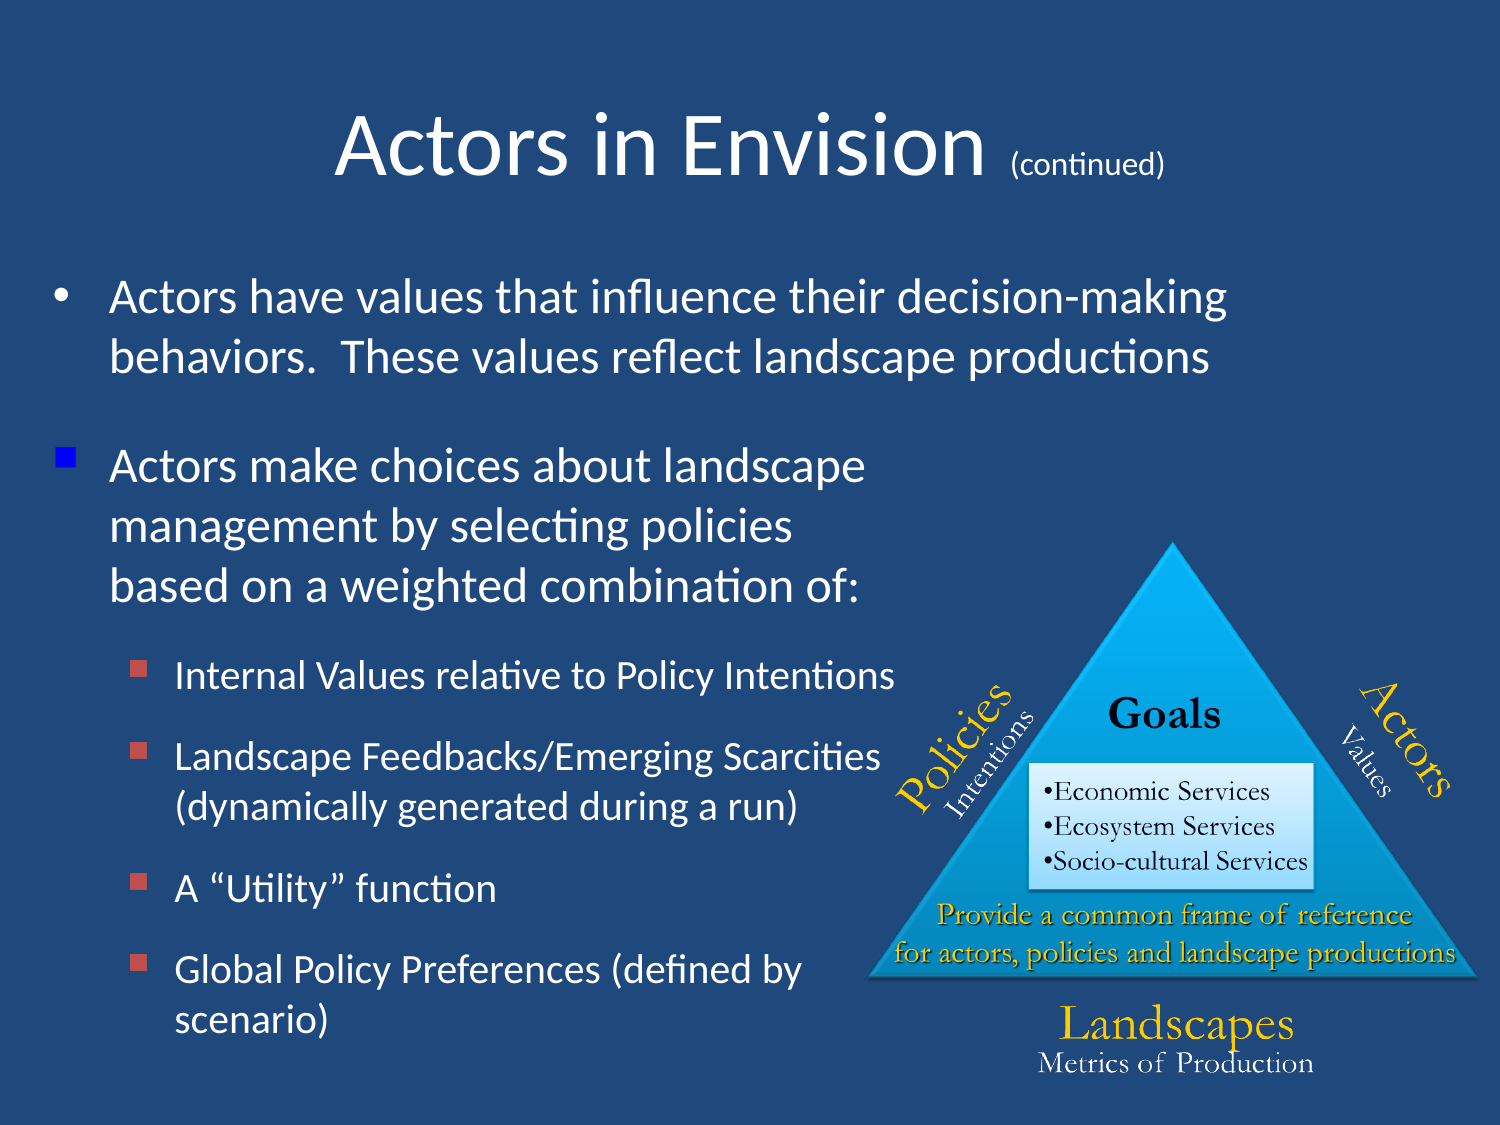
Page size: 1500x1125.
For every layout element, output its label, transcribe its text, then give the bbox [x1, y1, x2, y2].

title Actors in Envision (continued) [75, 45, 1425, 233]
list Actors have values that influence their decision-making behaviors. These values reflect landscape productions [37, 256, 1400, 535]
picture [849, 537, 1500, 1100]
text_box Actors make choices about landscape management by selecting policies based on a weighted combination of: Internal Values relative to Policy Intentions Landscape Feedbacks/Emerging Scarcities (dynamically generated during a run) A “Utility” function Global Policy Preferences (defined by scenario) [37, 424, 913, 1125]
